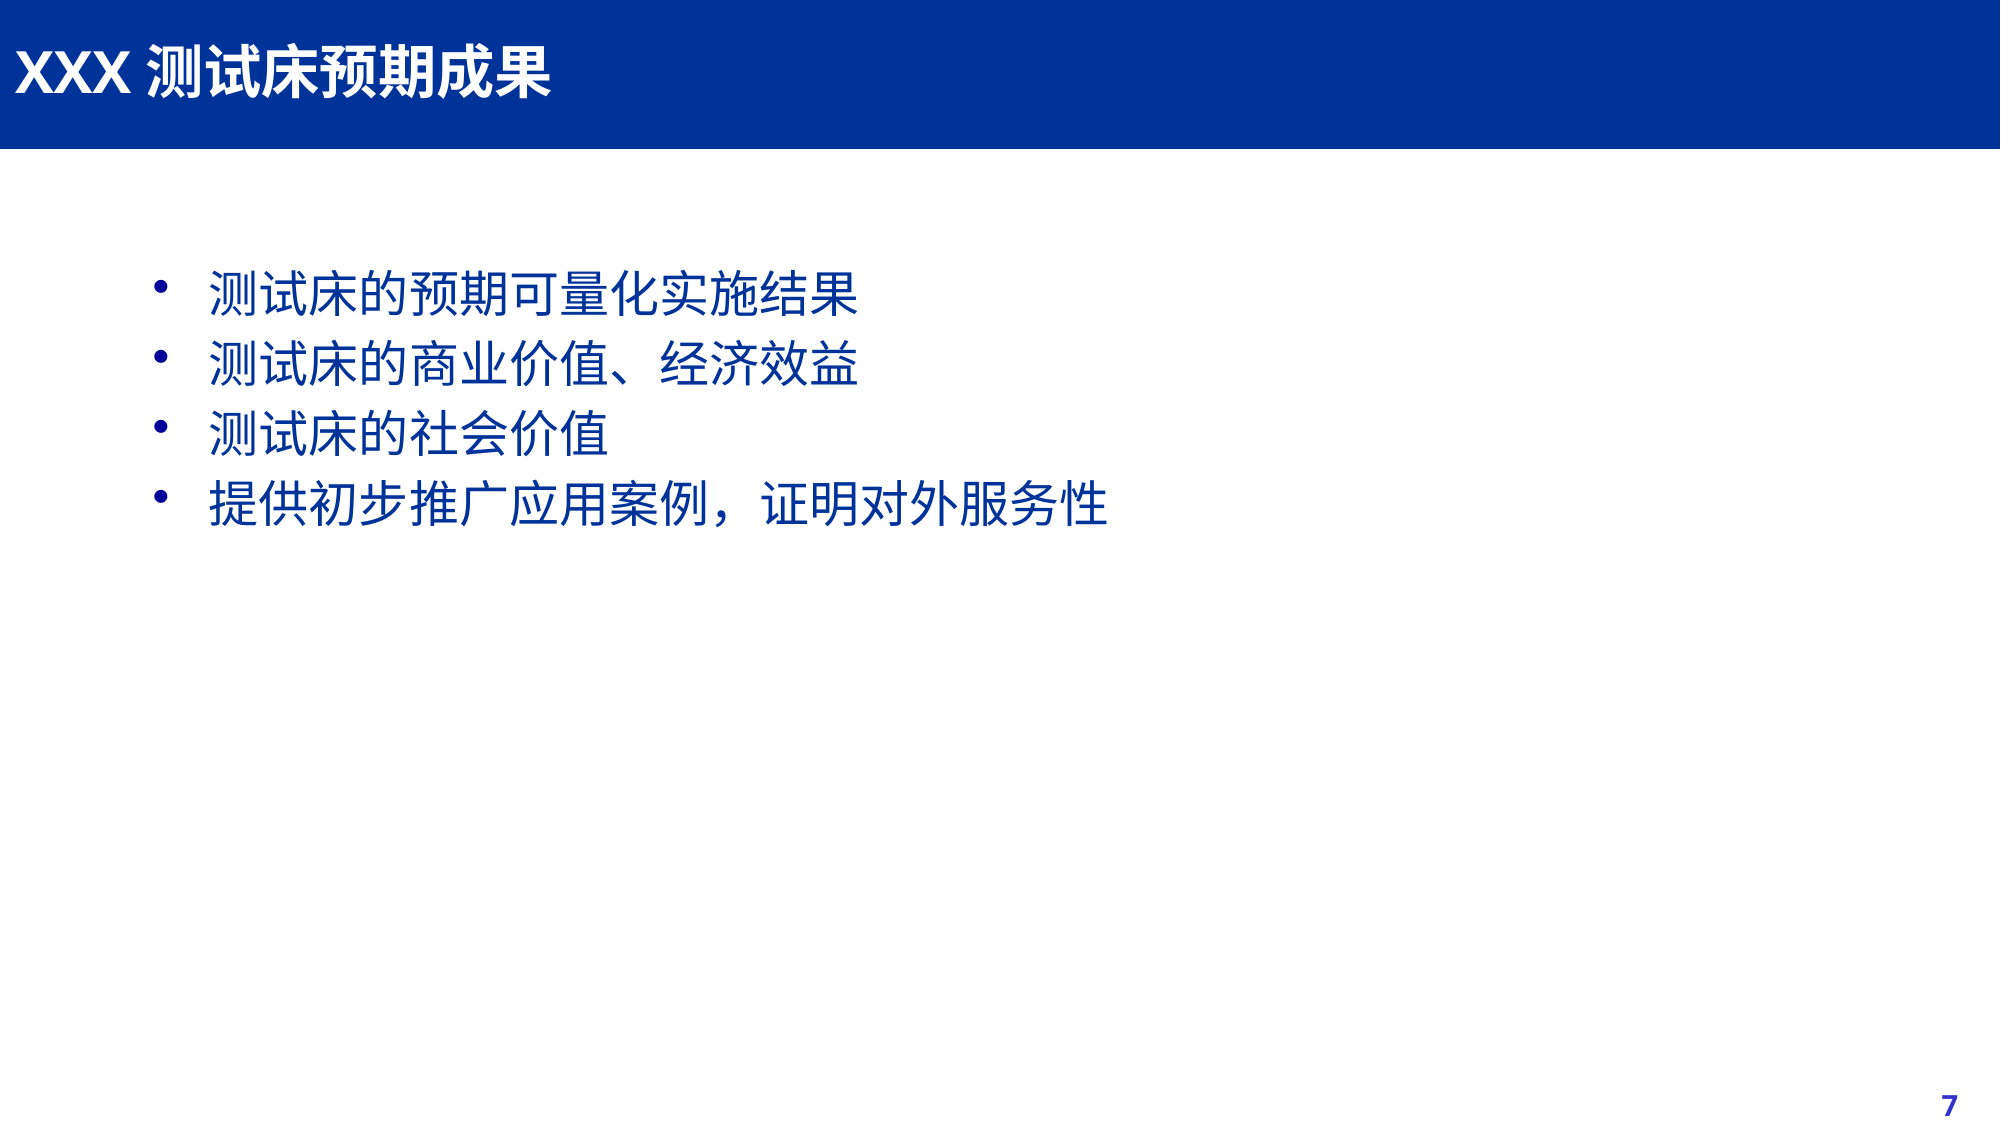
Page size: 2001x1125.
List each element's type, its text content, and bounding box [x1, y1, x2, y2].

text_box 测试床的预期可量化实施结果 测试床的商业价值、经济效益 测试床的社会价值 提供初步推广应用案例，证明对外服务性 [137, 255, 1745, 669]
title XXX测试床预期成果 [0, 0, 2000, 145]
